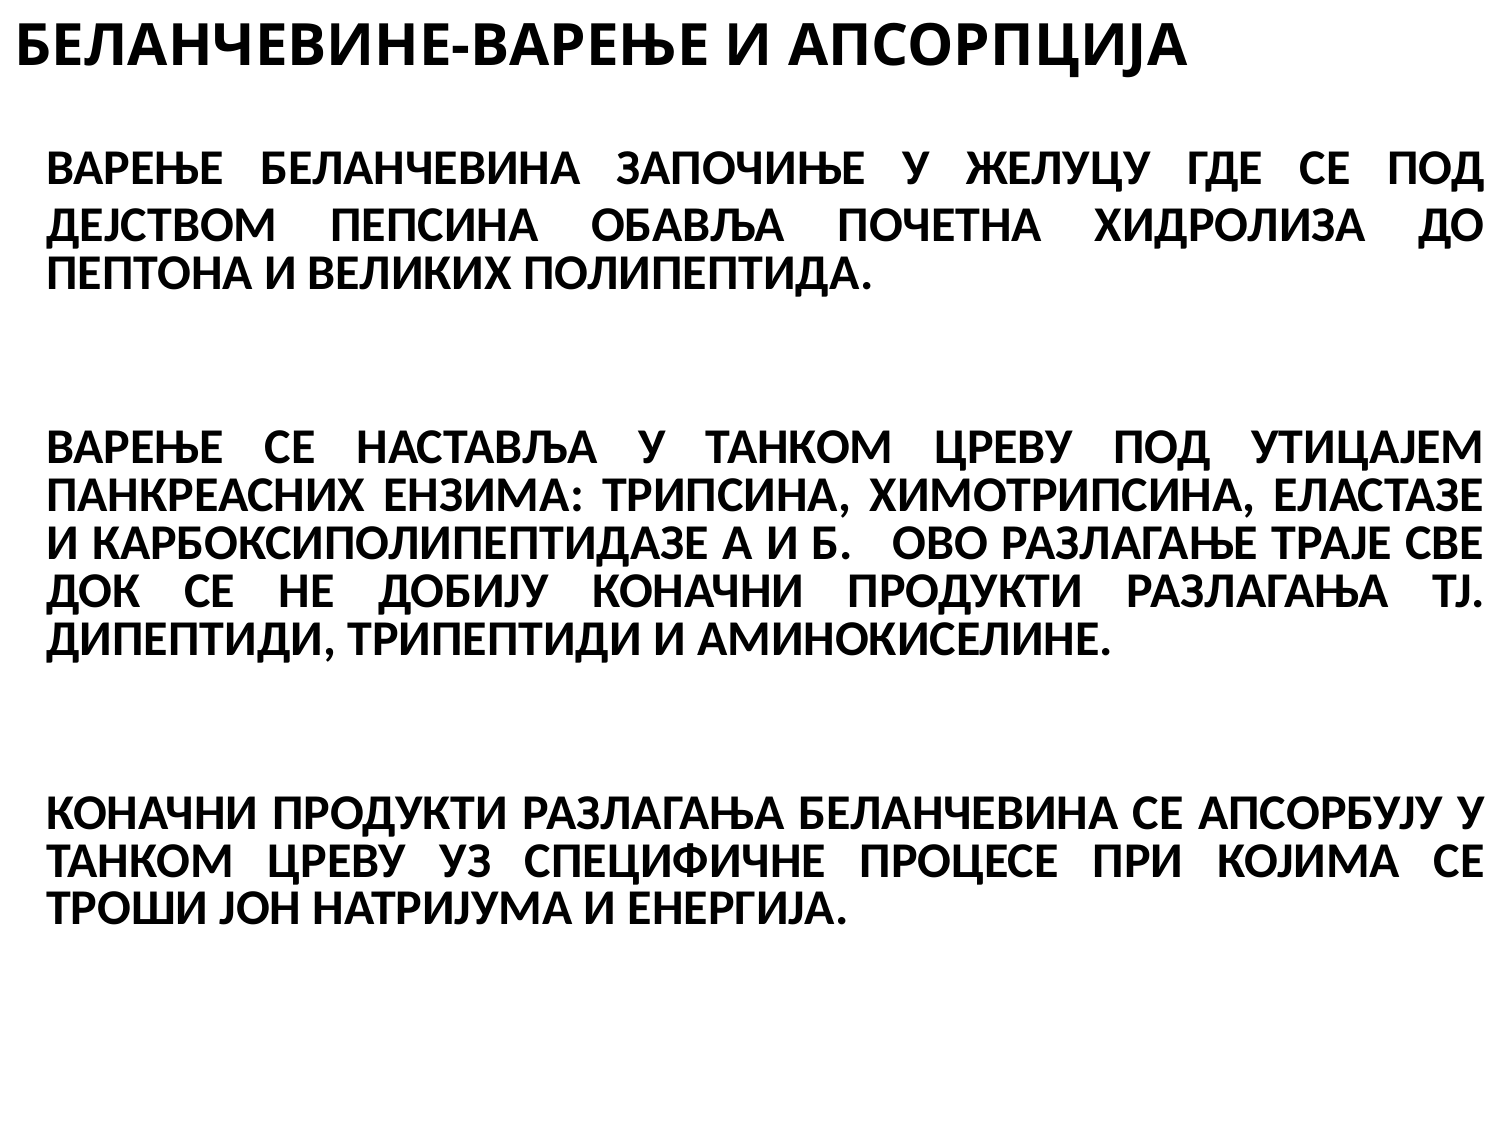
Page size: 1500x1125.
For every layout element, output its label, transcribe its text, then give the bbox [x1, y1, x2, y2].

subtitle ВАРЕЊЕ БЕЛАНЧЕВИНА ЗАПОЧИЊЕ У ЖЕЛУЦУ ГДЕ СЕ ПОД ДЕЈСТВОМ ПЕПСИНА ОБАВЉА ПОЧЕТНА ХИДРОЛИЗА ДО ПЕПТОНА И ВЕЛИКИХ ПОЛИПЕПТИДА. ВАРЕЊЕ СЕ НАСТАВЉА У ТАНКОМ ЦРЕВУ ПОД УТИЦАЈЕМ ПАНКРЕАСНИХ ЕНЗИМА: ТРИПСИНА, ХИМОТРИПСИНА, ЕЛАСТАЗЕ И КАРБОКСИПОЛИПЕПТИДАЗЕ А И Б. ОВО РАЗЛАГАЊЕ ТРАЈЕ СВЕ ДОК СЕ НЕ ДОБИЈУ КОНАЧНИ ПРОДУКТИ РАЗЛАГАЊА ТЈ. ДИПЕПТИДИ, ТРИПЕПТИДИ И АМИНОКИСЕЛИНЕ. КОНАЧНИ ПРОДУКТИ РАЗЛАГАЊА БЕЛАНЧЕВИНА СЕ АПСОРБУЈУ У ТАНКОМ ЦРЕВУ УЗ СПЕЦИФИЧНЕ ПРОЦЕСЕ ПРИ КОЈИМА СЕ ТРОШИ ЈОН НАТРИЈУМА И ЕНЕРГИЈА. [0, 99, 1500, 1059]
text_box БЕЛАНЧЕВИНЕ-ВАРЕЊЕ И АПСОРПЦИЈА [0, 0, 1465, 85]
